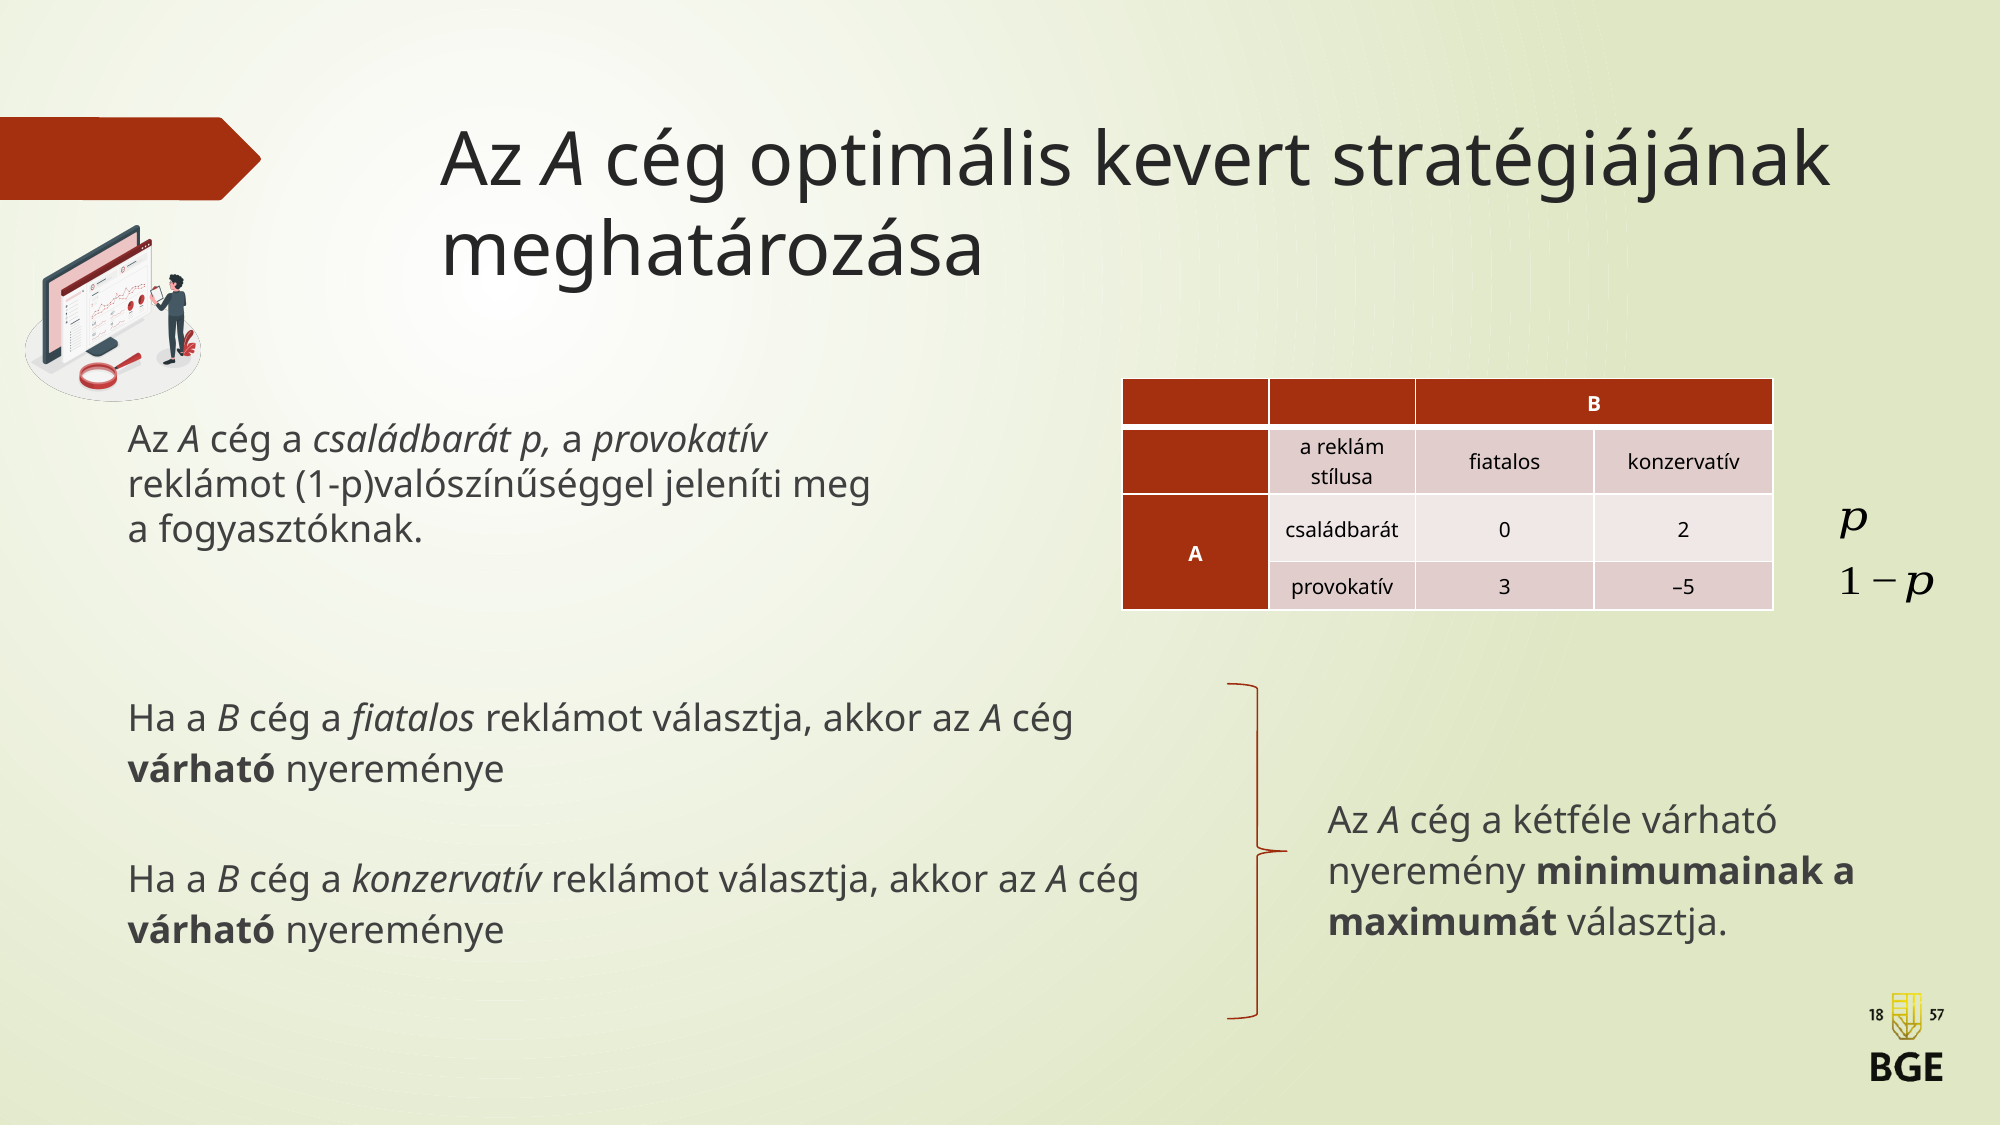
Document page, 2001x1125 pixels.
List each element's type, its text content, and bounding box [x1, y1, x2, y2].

table_cell –5 [1595, 562, 1772, 609]
table_cell A [1123, 495, 1268, 609]
table_header B [1416, 379, 1772, 424]
picture [1853, 984, 1958, 1090]
table_header [1270, 379, 1415, 424]
table_cell [1123, 430, 1268, 493]
table_cell családbarát [1270, 495, 1415, 561]
table_cell 2 [1595, 495, 1772, 561]
table_cell fiatalos [1416, 430, 1593, 493]
table_cell konzervatív [1595, 430, 1772, 493]
table_cell a reklám stílusa [1270, 430, 1415, 493]
table_cell 0 [1416, 495, 1593, 561]
text_box [1226, 682, 1288, 1020]
text_box Az A cég a kétféle várható nyeremény minimumainak a maximumát választja. [1312, 785, 1919, 1019]
table_cell provokatív [1270, 562, 1415, 609]
table_cell 3 [1416, 562, 1593, 609]
table_header [1123, 379, 1268, 424]
title Az A cég optimális kevert stratégiájának meghatározása [425, 102, 1888, 313]
picture [17, 217, 208, 408]
list Az A cég a családbarát p, a provokatív reklámot (1-p)valószínűséggel jeleníti meg a fogyasztóknak. [112, 407, 902, 582]
